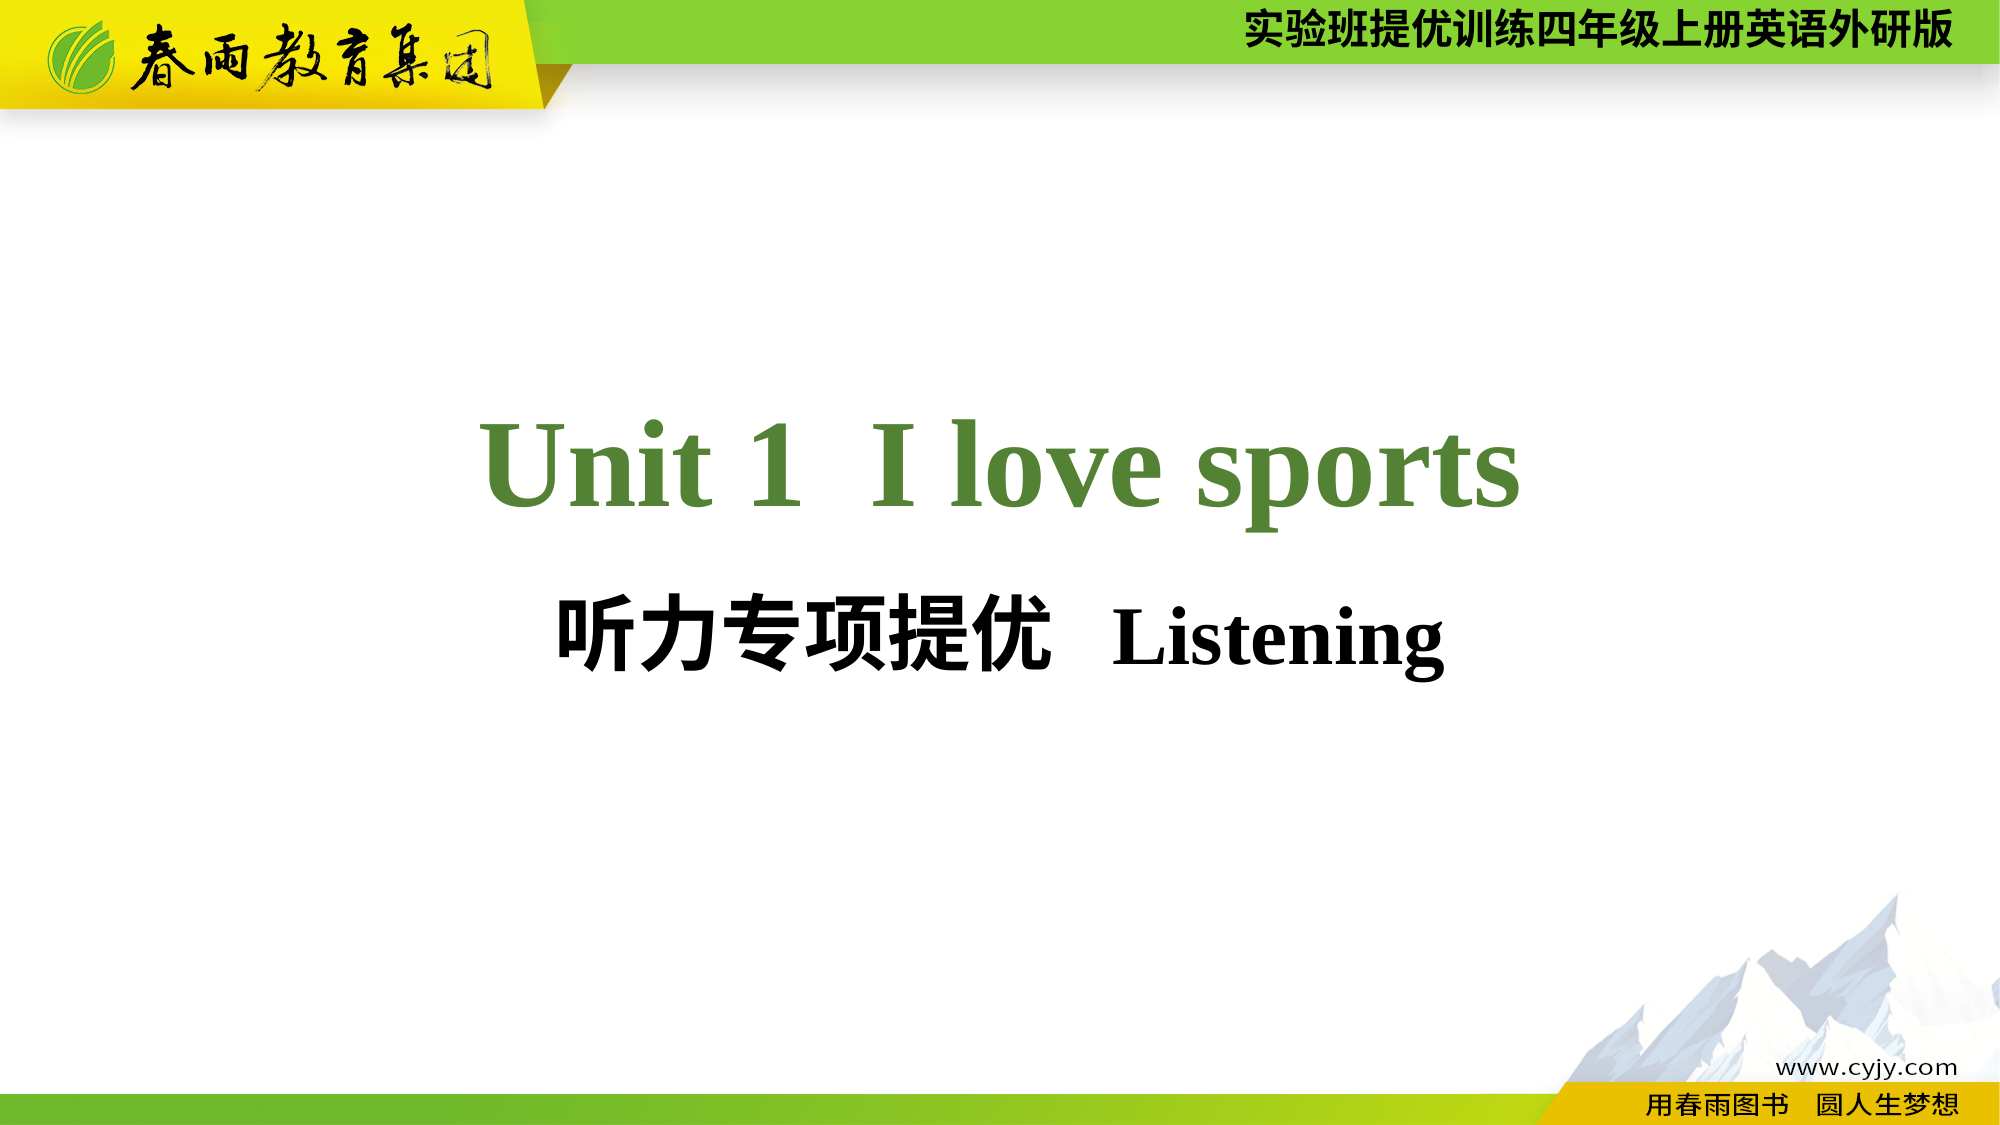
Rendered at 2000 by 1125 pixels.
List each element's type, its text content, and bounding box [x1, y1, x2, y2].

picture [0, 689, 2000, 1125]
picture [0, 0, 2000, 298]
text_box Unit 1 I love sports 听力专项提优 Listening [0, 298, 2000, 689]
